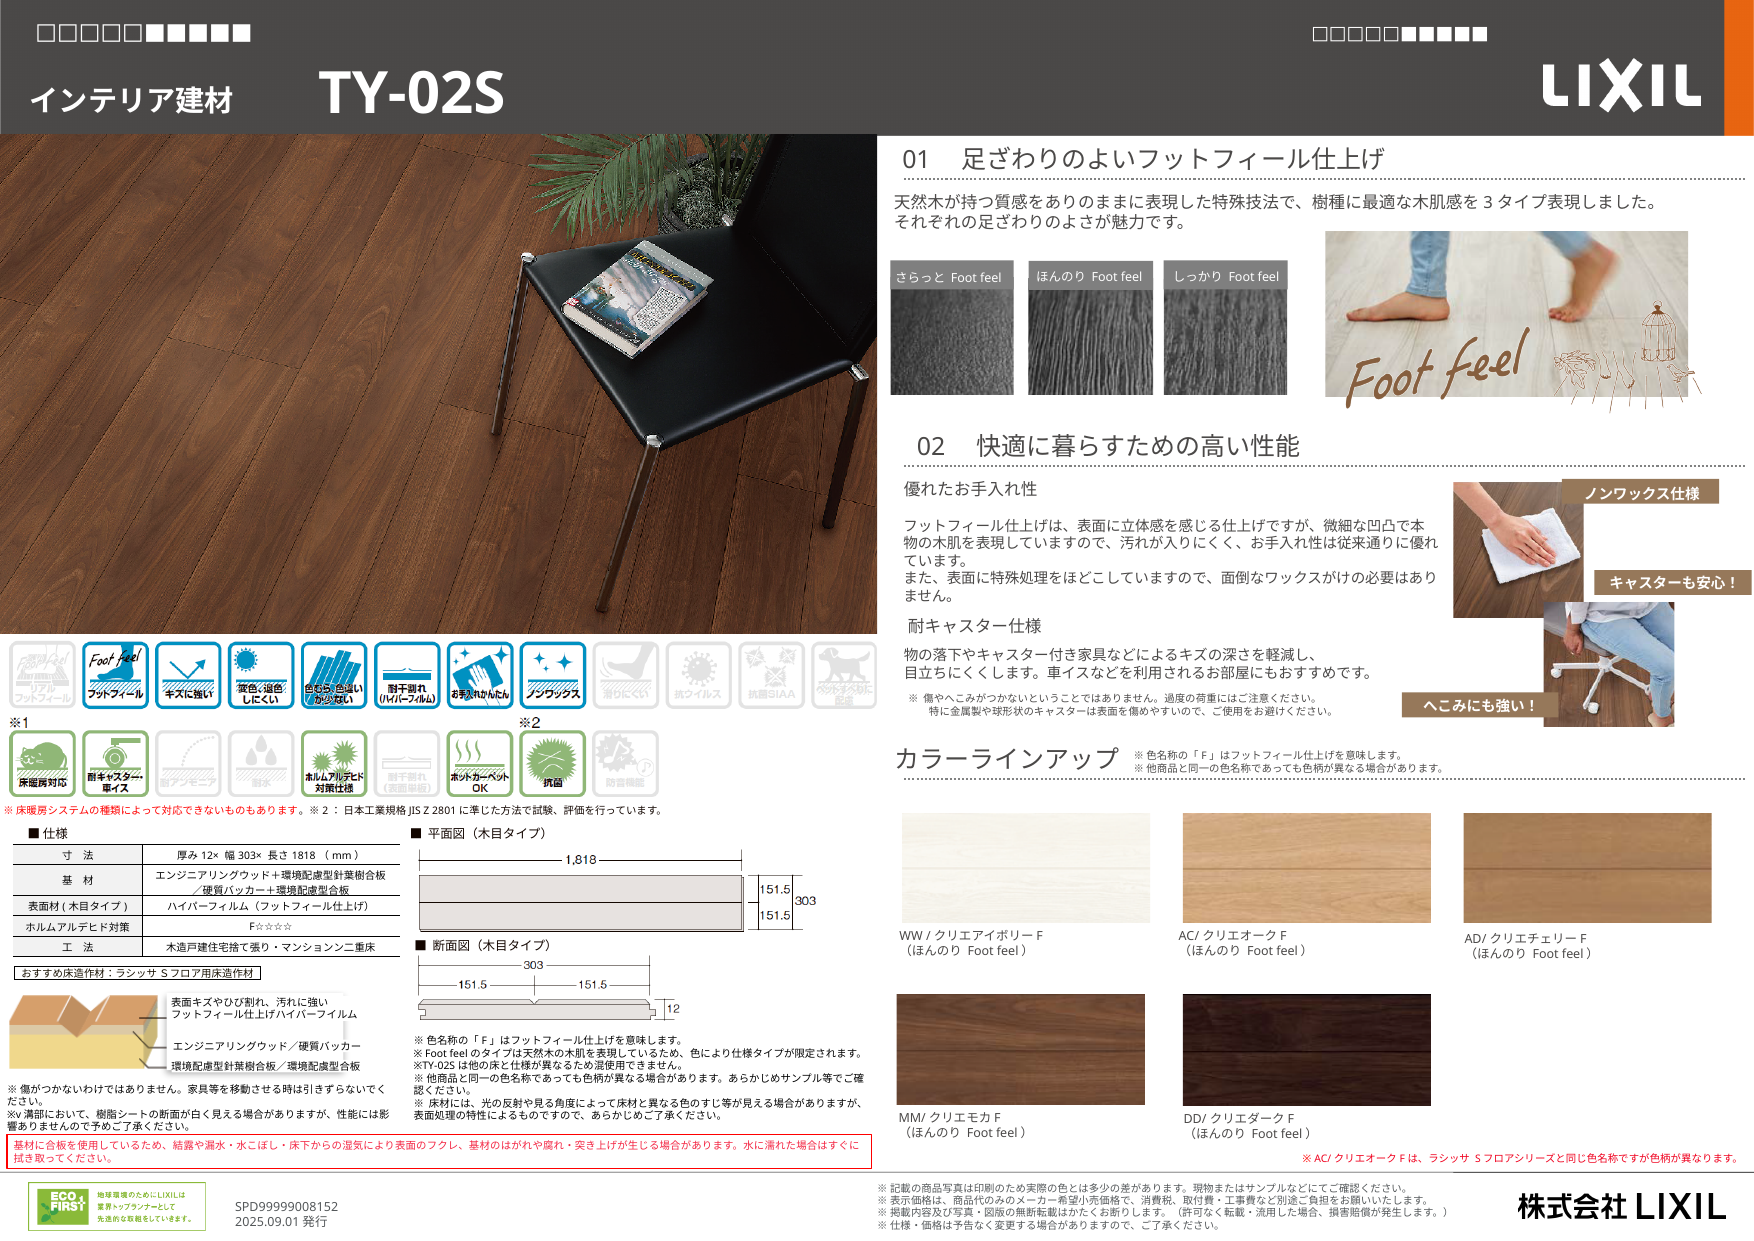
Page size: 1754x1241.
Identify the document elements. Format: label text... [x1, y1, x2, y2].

table_cell 工 法 [13, 937, 142, 956]
picture [1453, 482, 1675, 727]
picture [412, 845, 817, 934]
text_box ■仕様 [12, 818, 83, 849]
text_box ※床暖房システムの種類によって対応できないものもあります。※2： 日本工業規格JIS Z 2801に準じた方法で試験、評価を行っています。 [3, 805, 667, 817]
table_header 厚み12× 幅303× 長さ1818（mm） [143, 845, 400, 864]
picture [896, 993, 1146, 1105]
text_box フットフィール仕上げは、表面に立体感を感じる仕上げですが、微細な凹凸で本物の木肌を表現していますので、汚れが入りにくく、お手入れ性は従来通りに優れています。 また、表面に特殊処理をほどこしていますので、面倒なワックスがけの必要はありません。 [888, 509, 1448, 612]
picture [414, 950, 681, 1022]
table_cell F☆☆☆☆ [143, 916, 400, 936]
text_box ※ AC/クリエオークFは、ラシッサ Sフロアシリーズと同じ色名称ですが色柄が異なります。 [1287, 1144, 1754, 1172]
text_box TY-02S [318, 54, 506, 126]
picture [28, 1182, 206, 1231]
text_box WW /クリエアイボリーF （ほんのり Foot feel） [899, 928, 1043, 959]
text_box おすすめ床造作材：ラシッサ Ｓフロア用床造作材 [13, 966, 261, 980]
text_box 耐キャスター仕様 [893, 608, 1498, 644]
text_box □□□□□■■■■■ [35, 16, 254, 44]
text_box AC/クリエオークF （ほんのり Foot feel） [1178, 927, 1314, 958]
text_box ※傷がつかないわけではありません。家具等を移動させる時は引きずらないでください。 ※v溝部において、樹脂シートの断面が白く見える場合がありますが、性能には影響ありませんので予めご了承ください。 [7, 1082, 395, 1130]
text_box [0, 1131, 878, 1169]
text_box DD/クリエダークF （ほんのり Foot feel） [1183, 1114, 1318, 1142]
picture [0, 0, 1754, 797]
text_box ■ 断面図（木目タイプ） [399, 930, 573, 961]
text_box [1028, 260, 1154, 395]
text_box インテリア建材 [29, 82, 235, 118]
picture [1518, 1193, 1726, 1219]
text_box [0, 992, 370, 1073]
text_box ※色名称の「F」はフットフィール仕上げを意味します。 ※ Foot feelのタイプは天然木の木肌を表現しているため、色により仕様タイプが限定されます。 ※TY-02Sは他の床と仕様が異なるため混使用できません。 ※他商品と同一の色名称であっても色柄が異なる場合があります。あらかじめサンプル等でご確認ください。 ※ 床材には、光の反射や見る角度によって床材と異なる色のすじ等が見える場合がありますが、表面処理の特性によるものですので、あらかじめご了承ください。 [413, 1034, 874, 1122]
text_box カラーラインアップ [882, 736, 1225, 782]
text_box ※ 傷やへこみがつかないということではありません。過度の荷重にはご注意ください。 特に金属製や球形状のキャスターは表面を傷めやすいので、ご使用をお避けください。 [893, 685, 1368, 725]
picture [901, 812, 1151, 923]
text_box ■ 平面図（木目タイプ） [395, 818, 568, 849]
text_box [1401, 691, 1559, 720]
text_box 天然木が持つ質感をありのままに表現した特殊技法で、樹種に最適な木肌感を3タイプ表現しました。 それぞれの足ざわりのよさが魅力です。 [882, 184, 1754, 239]
text_box □□□□□■■■■■ [1310, 21, 1489, 44]
picture [1325, 231, 1704, 414]
table_cell エンジニアリングウッド＋環境配慮型針葉樹合板 ／硬質バッカー＋環境配慮型合板 [143, 865, 400, 895]
text_box MM/クリエモカF （ほんのり Foot feel） [898, 1113, 1033, 1140]
table_cell 木造戸建住宅捨て張り・マンションン二重床 [143, 937, 399, 956]
picture [1182, 812, 1432, 923]
table_header 寸 法 [13, 845, 142, 864]
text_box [889, 260, 1014, 395]
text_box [1594, 569, 1752, 598]
text_box 01 足ざわりのよいフットフィール仕上げ [887, 136, 1478, 181]
text_box 物の落下やキャスター付き家具などによるキズの深さを軽減し、 目立ちにくくします。車イスなどを利用されるお部屋にもおすすめです。 [888, 638, 1520, 689]
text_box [1163, 260, 1288, 395]
picture [1463, 812, 1712, 923]
text_box 優れたお手入れ性 [888, 471, 1494, 507]
picture [1182, 994, 1432, 1106]
text_box AD/クリエチェリーF （ほんのり Foot feel） [1464, 930, 1599, 961]
text_box ※色名称の「F」はフットフィール仕上げを意味します。 ※他商品と同一の色名称であっても色柄が異なる場合があります。 [1133, 749, 1710, 775]
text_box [1561, 478, 1720, 508]
table_cell 基 材 [13, 865, 142, 895]
table_cell ホルムアルデヒド対策 [13, 916, 142, 936]
table_cell ハイパーフィルム（フットフィール仕上げ） [143, 896, 400, 915]
text_box SPD99999008152 2025.09.01発行 [235, 1199, 442, 1230]
text_box 02 快適に暮らすための高い性能 [902, 423, 1632, 469]
table_cell 表面材(木目タイプ) [13, 896, 142, 915]
